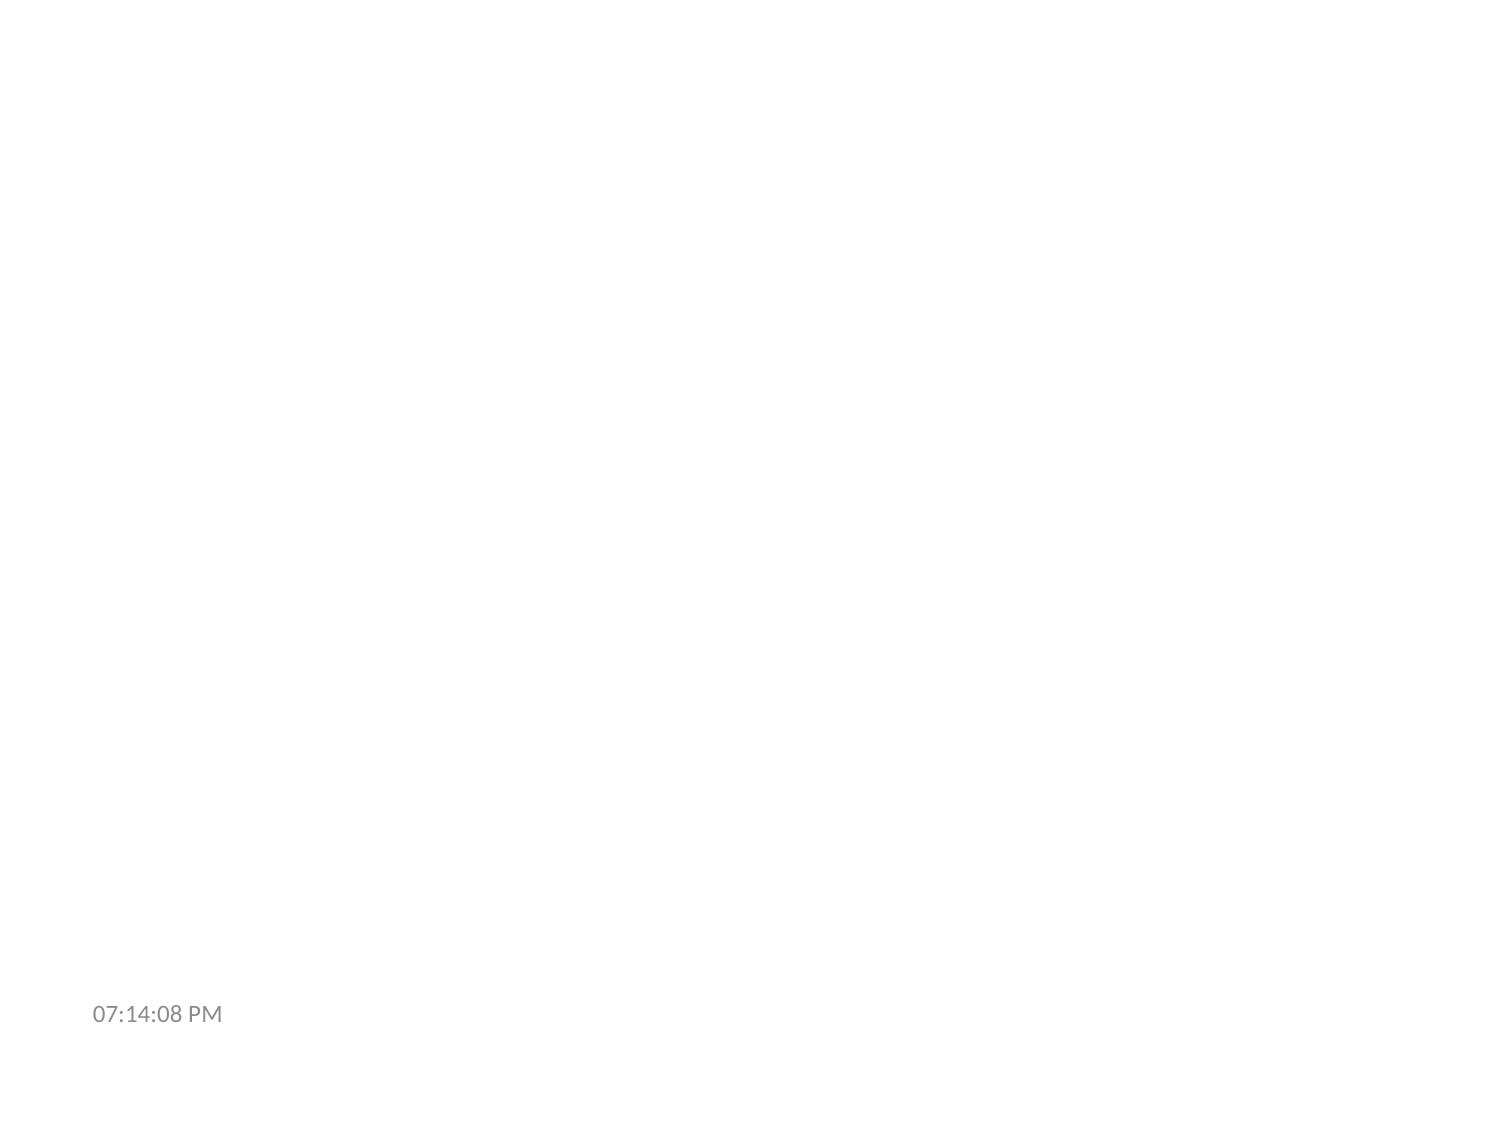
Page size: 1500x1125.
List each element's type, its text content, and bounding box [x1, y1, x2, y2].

text_box 3:35:09 PM [77, 982, 428, 1043]
